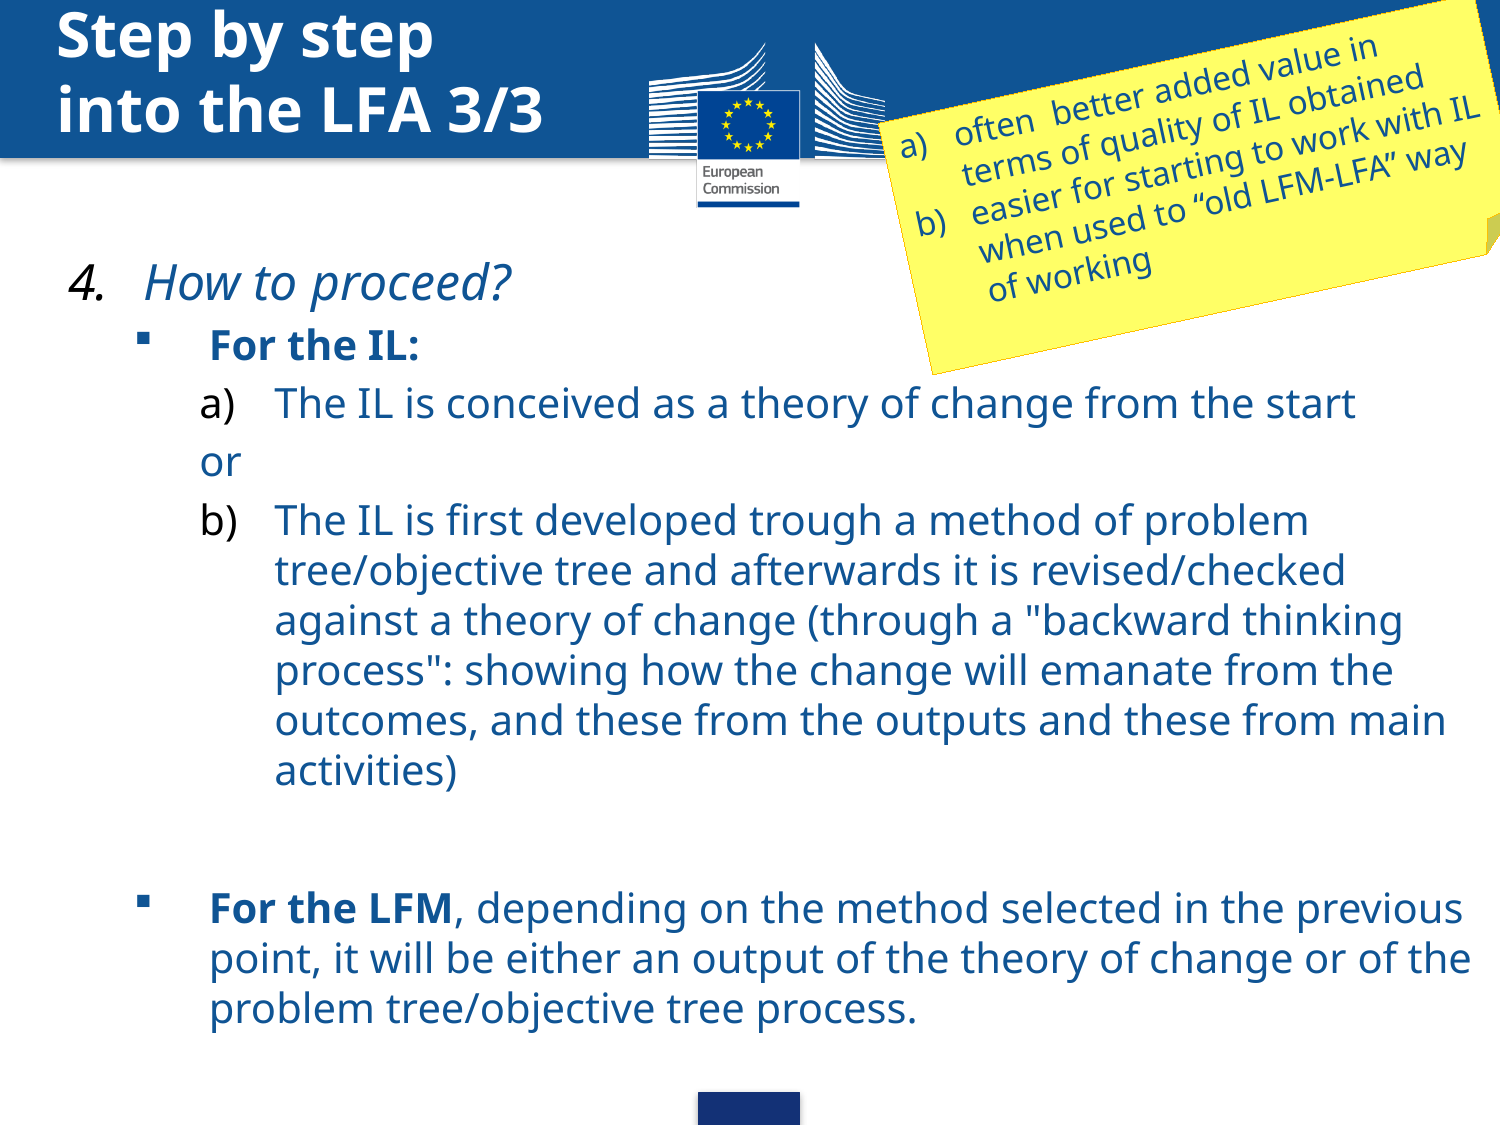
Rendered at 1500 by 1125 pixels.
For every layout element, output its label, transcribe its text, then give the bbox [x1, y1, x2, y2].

title Step by step into the LFA 3/3 [41, 30, 1302, 185]
text_box often better added value in terms of quality of IL obtained easier for starting to work with IL when used to “old LFM-LFA” way of working [878, 0, 1500, 375]
list How to proceed? For the IL: The IL is conceived as a theory of change from the start or The IL is first developed trough a method of problem tree/objective tree and afterwards it is revised/checked against a theory of change (through a "backward thinking process": showing how the change will emanate from the outcomes, and these from the outputs and these from main activities) For the LFM, depending on the method selected in the previous point, it will be either an output of the theory of change or of the problem tree/objective tree process. [52, 172, 1500, 1048]
